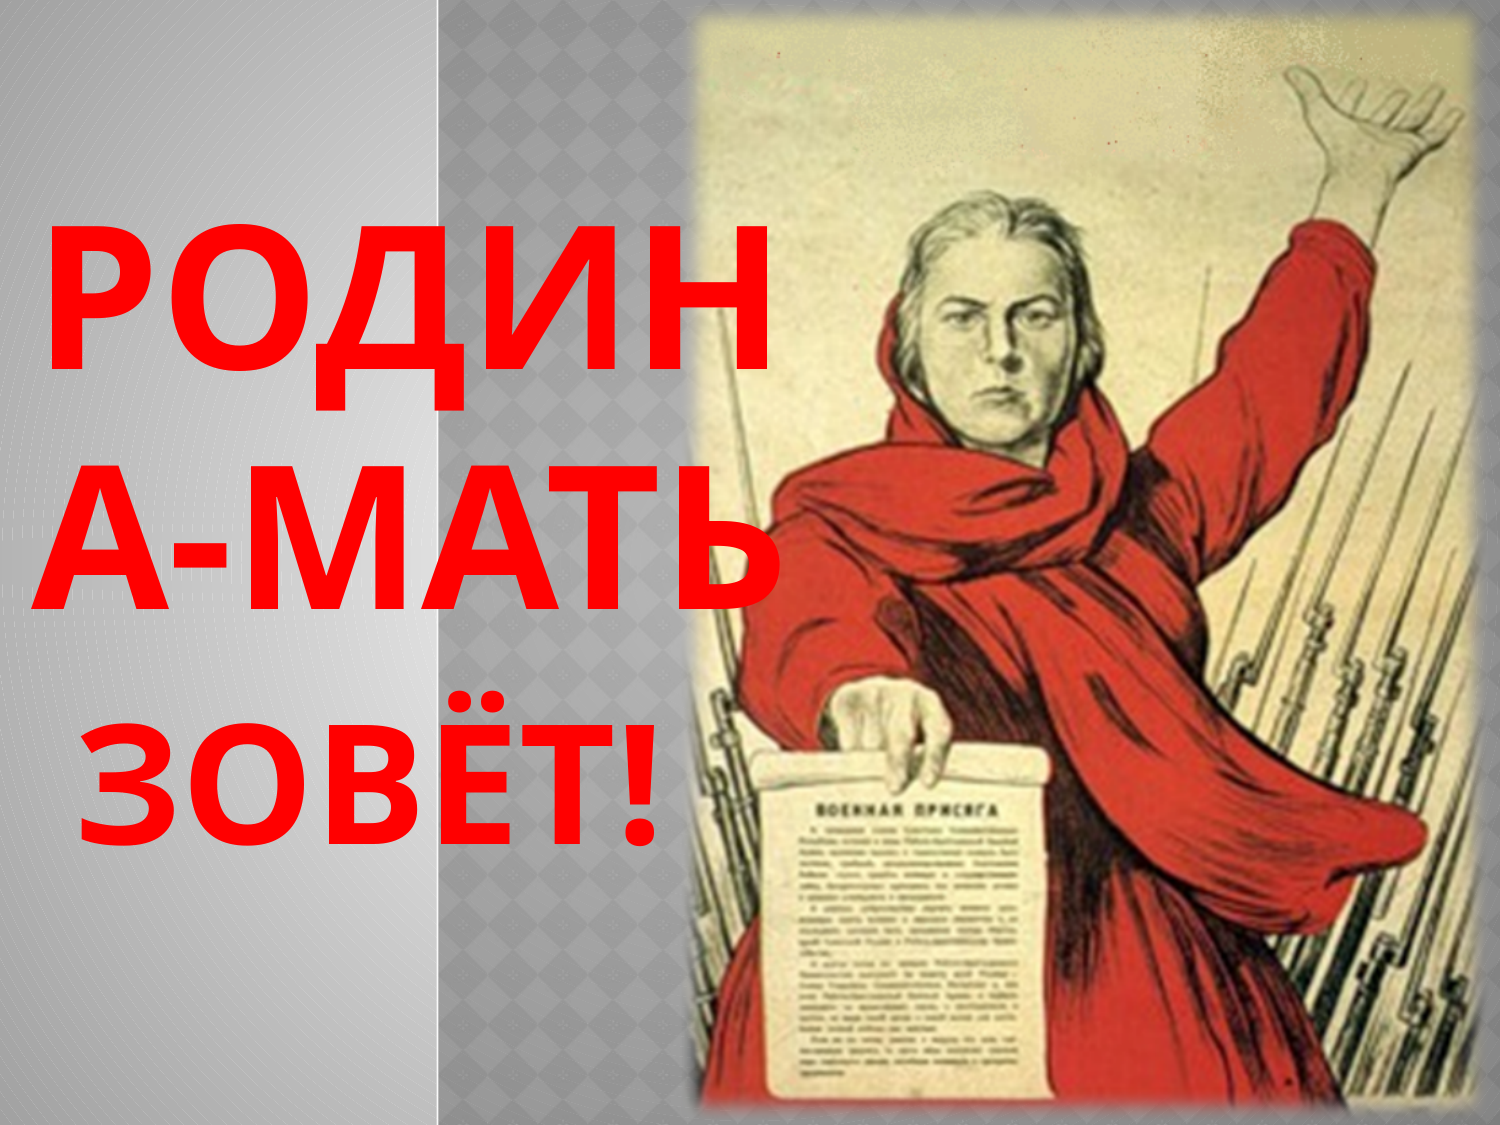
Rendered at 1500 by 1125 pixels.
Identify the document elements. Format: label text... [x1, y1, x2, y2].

picture [679, 0, 1489, 1124]
text_box РОДИНА-МАТЬ [0, 161, 673, 657]
text_box ЗОВЁТ! [0, 670, 673, 885]
